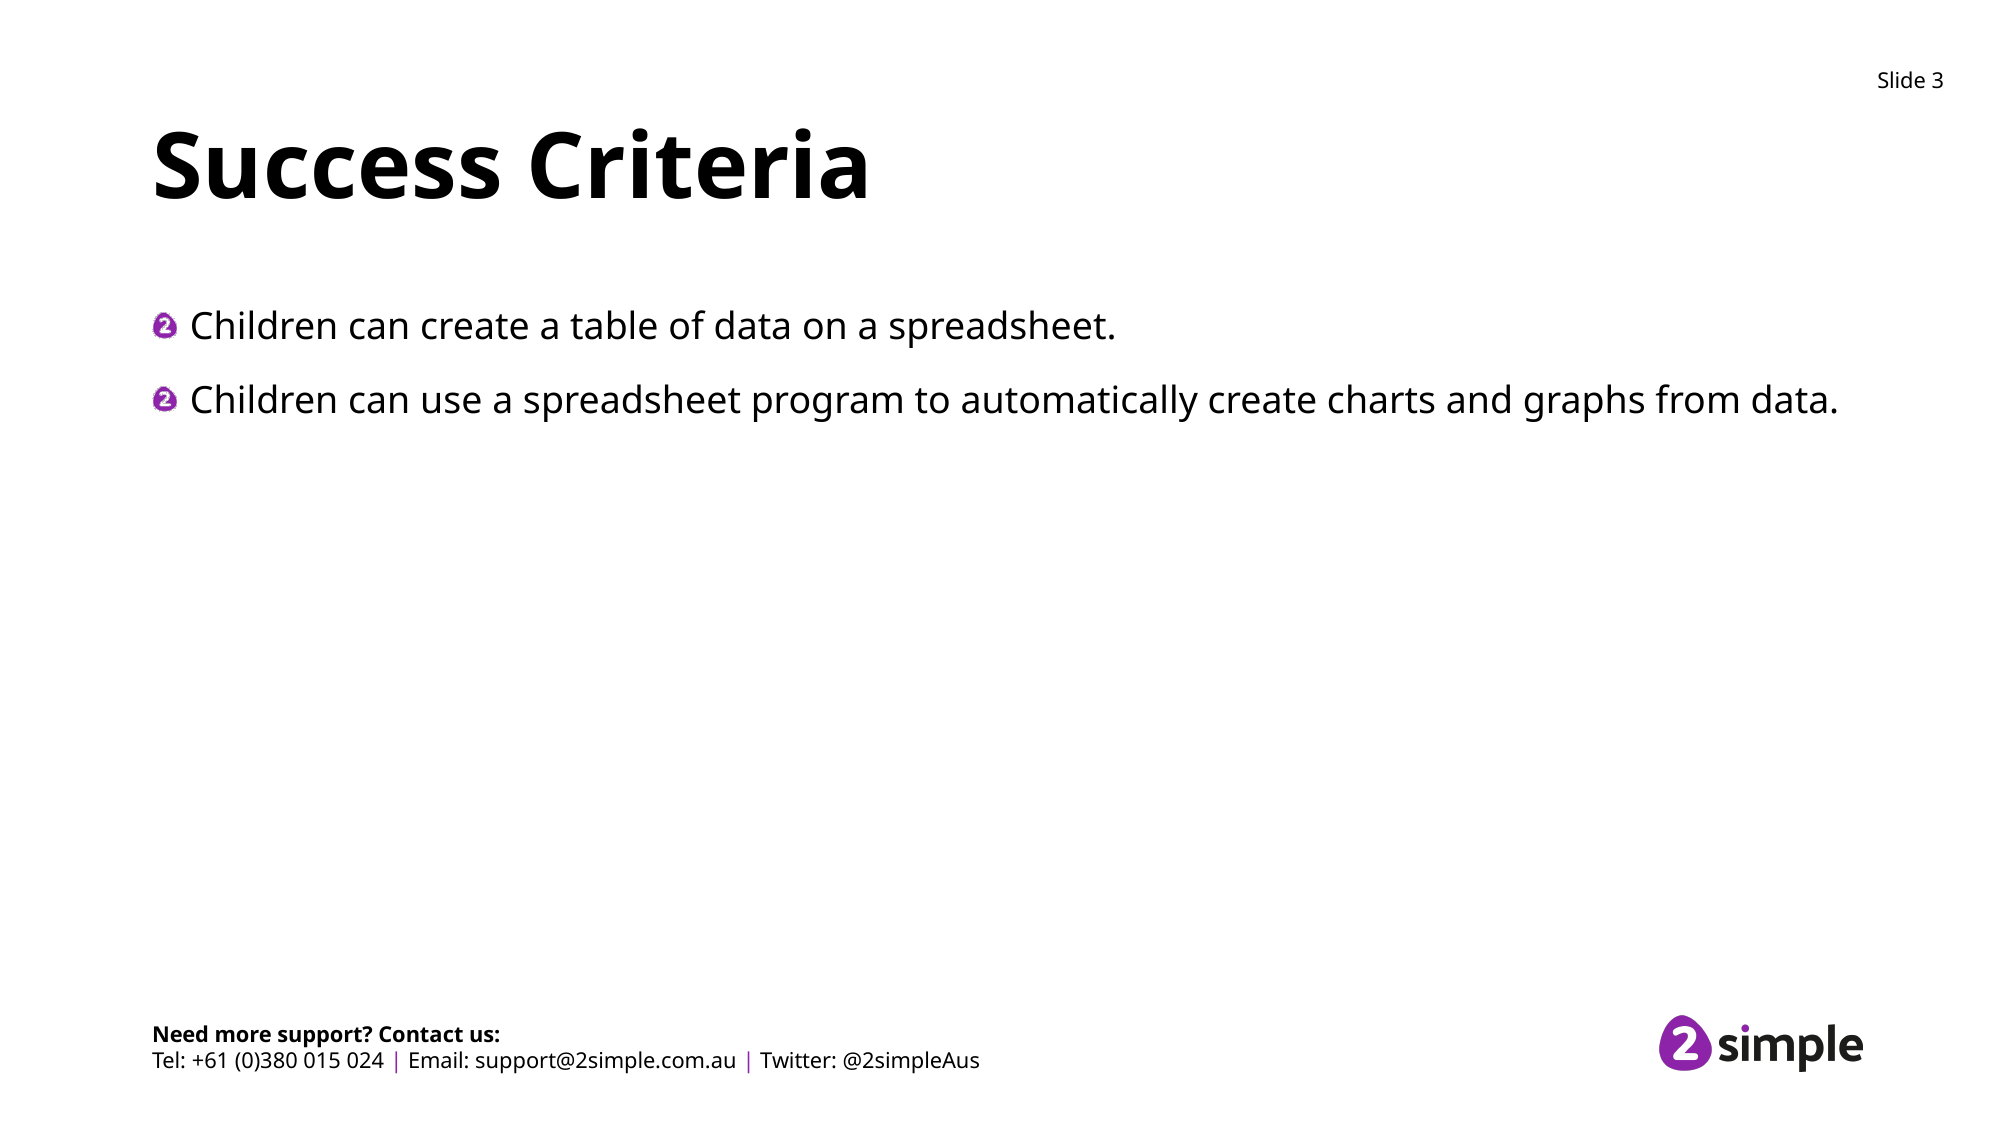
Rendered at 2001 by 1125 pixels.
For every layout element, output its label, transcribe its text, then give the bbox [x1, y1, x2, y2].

picture [1659, 1015, 1863, 1073]
title Success Criteria [137, 59, 1863, 278]
text_box Need more support? Contact us: Tel: +61 (0)380 015 024 | Email: support@2simple.com.au | Twitter: @2simpleAus [137, 1013, 1863, 1081]
list Children can create a table of data on a spreadsheet. Children can use a spreadsheet program to automatically create charts and graphs from data. [137, 299, 1863, 1013]
picture [152, 311, 177, 339]
text_box Slide 3 [1862, 59, 1976, 101]
picture [152, 385, 177, 412]
